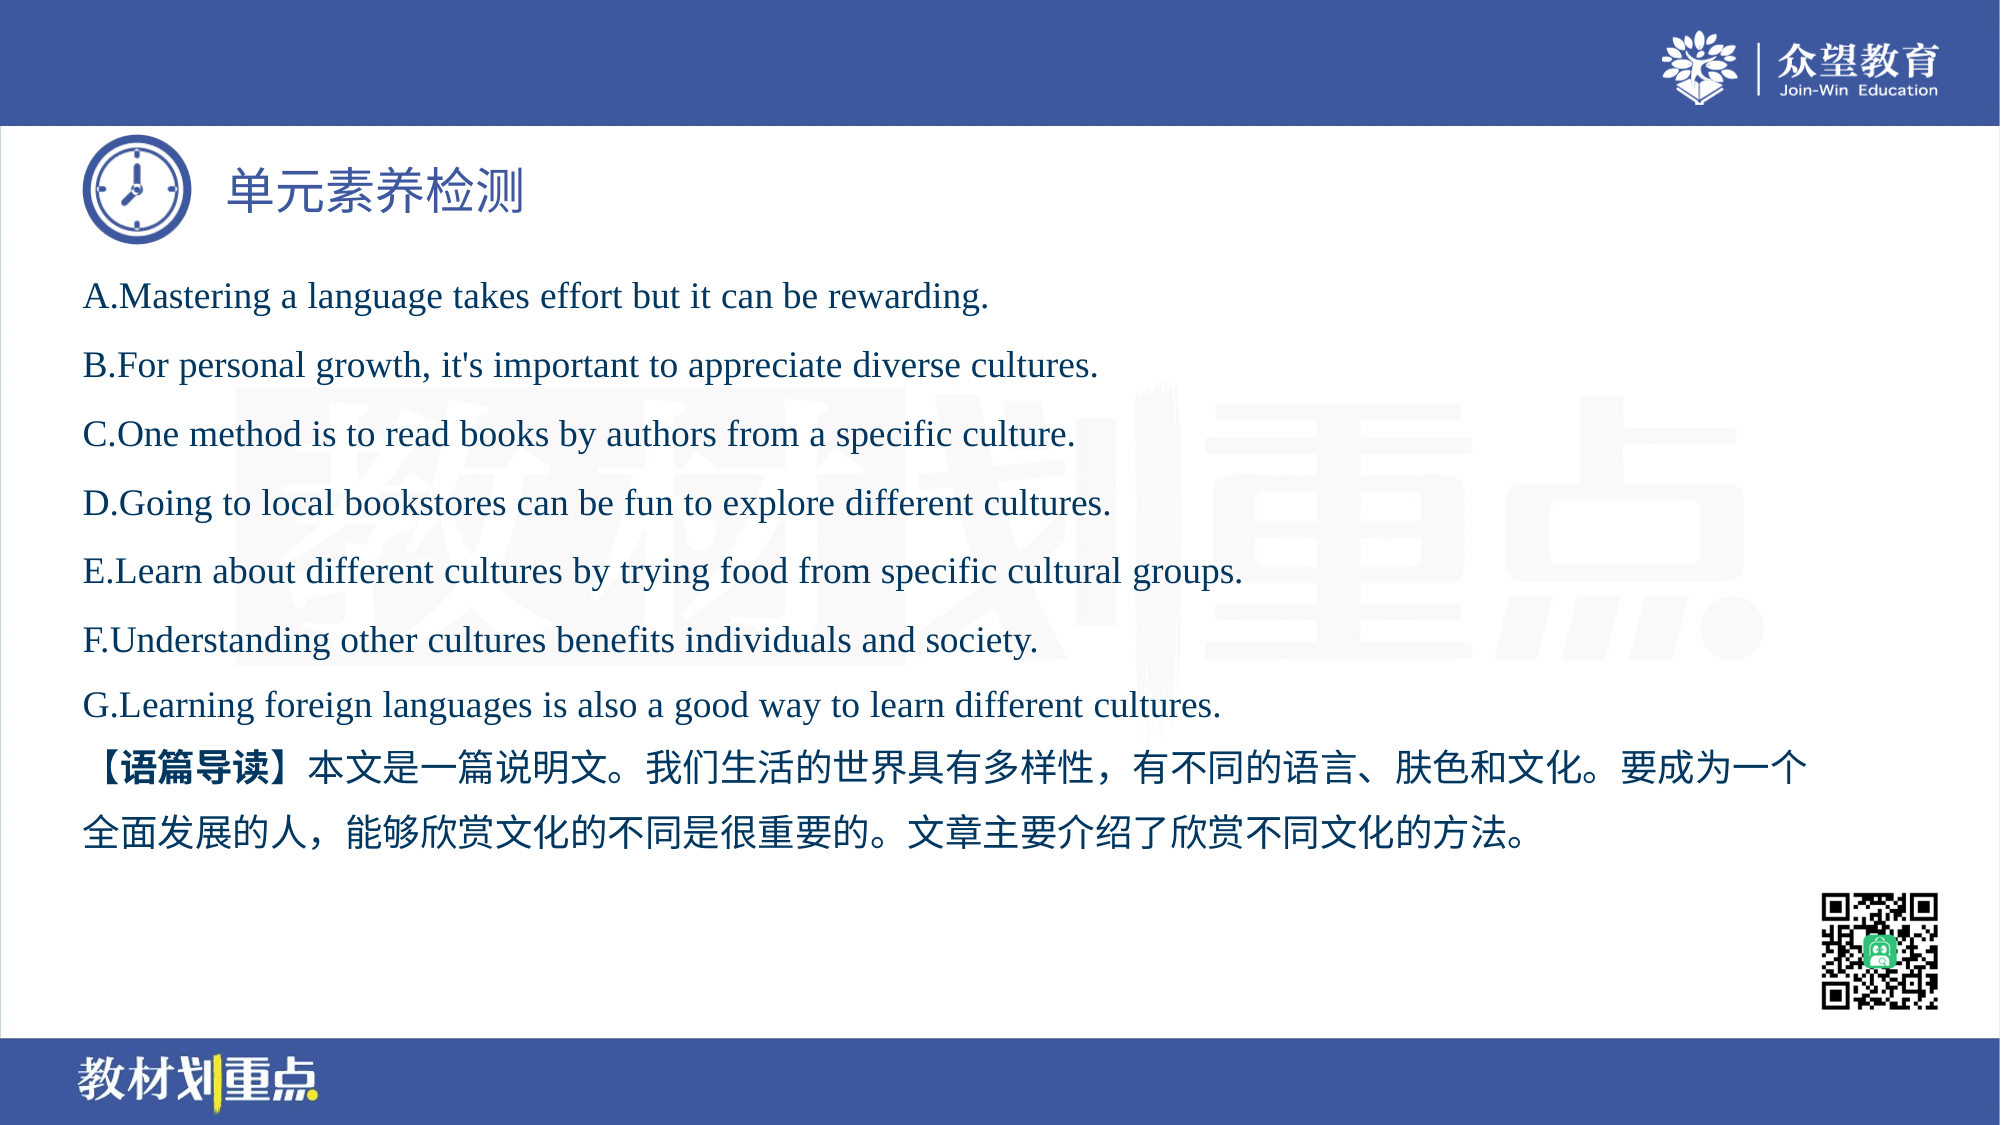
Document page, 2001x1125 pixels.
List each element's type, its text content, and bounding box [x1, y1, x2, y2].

text_box A.Mastering a language takes effort but it can be rewarding. B.For personal growth, it's important to appreciate diverse cultures. C.One method is to read books by authors from a specific culture. D.Going to local bookstores can be fun to explore different cultures. E.Learn about different cultures by trying food from specific cultural groups. F.Understanding other cultures benefits individuals and society. G.Learning foreign languages is also a good way to learn different cultures. [82, 247, 1817, 718]
text_box 【语篇导读】本文是一篇说明文。我们生活的世界具有多样性，有不同的语言、肤色和文化。要成为一个 全面发展的人，能够欣赏文化的不同是很重要的。文章主要介绍了欣赏不同文化的方法。 [82, 720, 1817, 847]
picture [0, 0, 2000, 1125]
